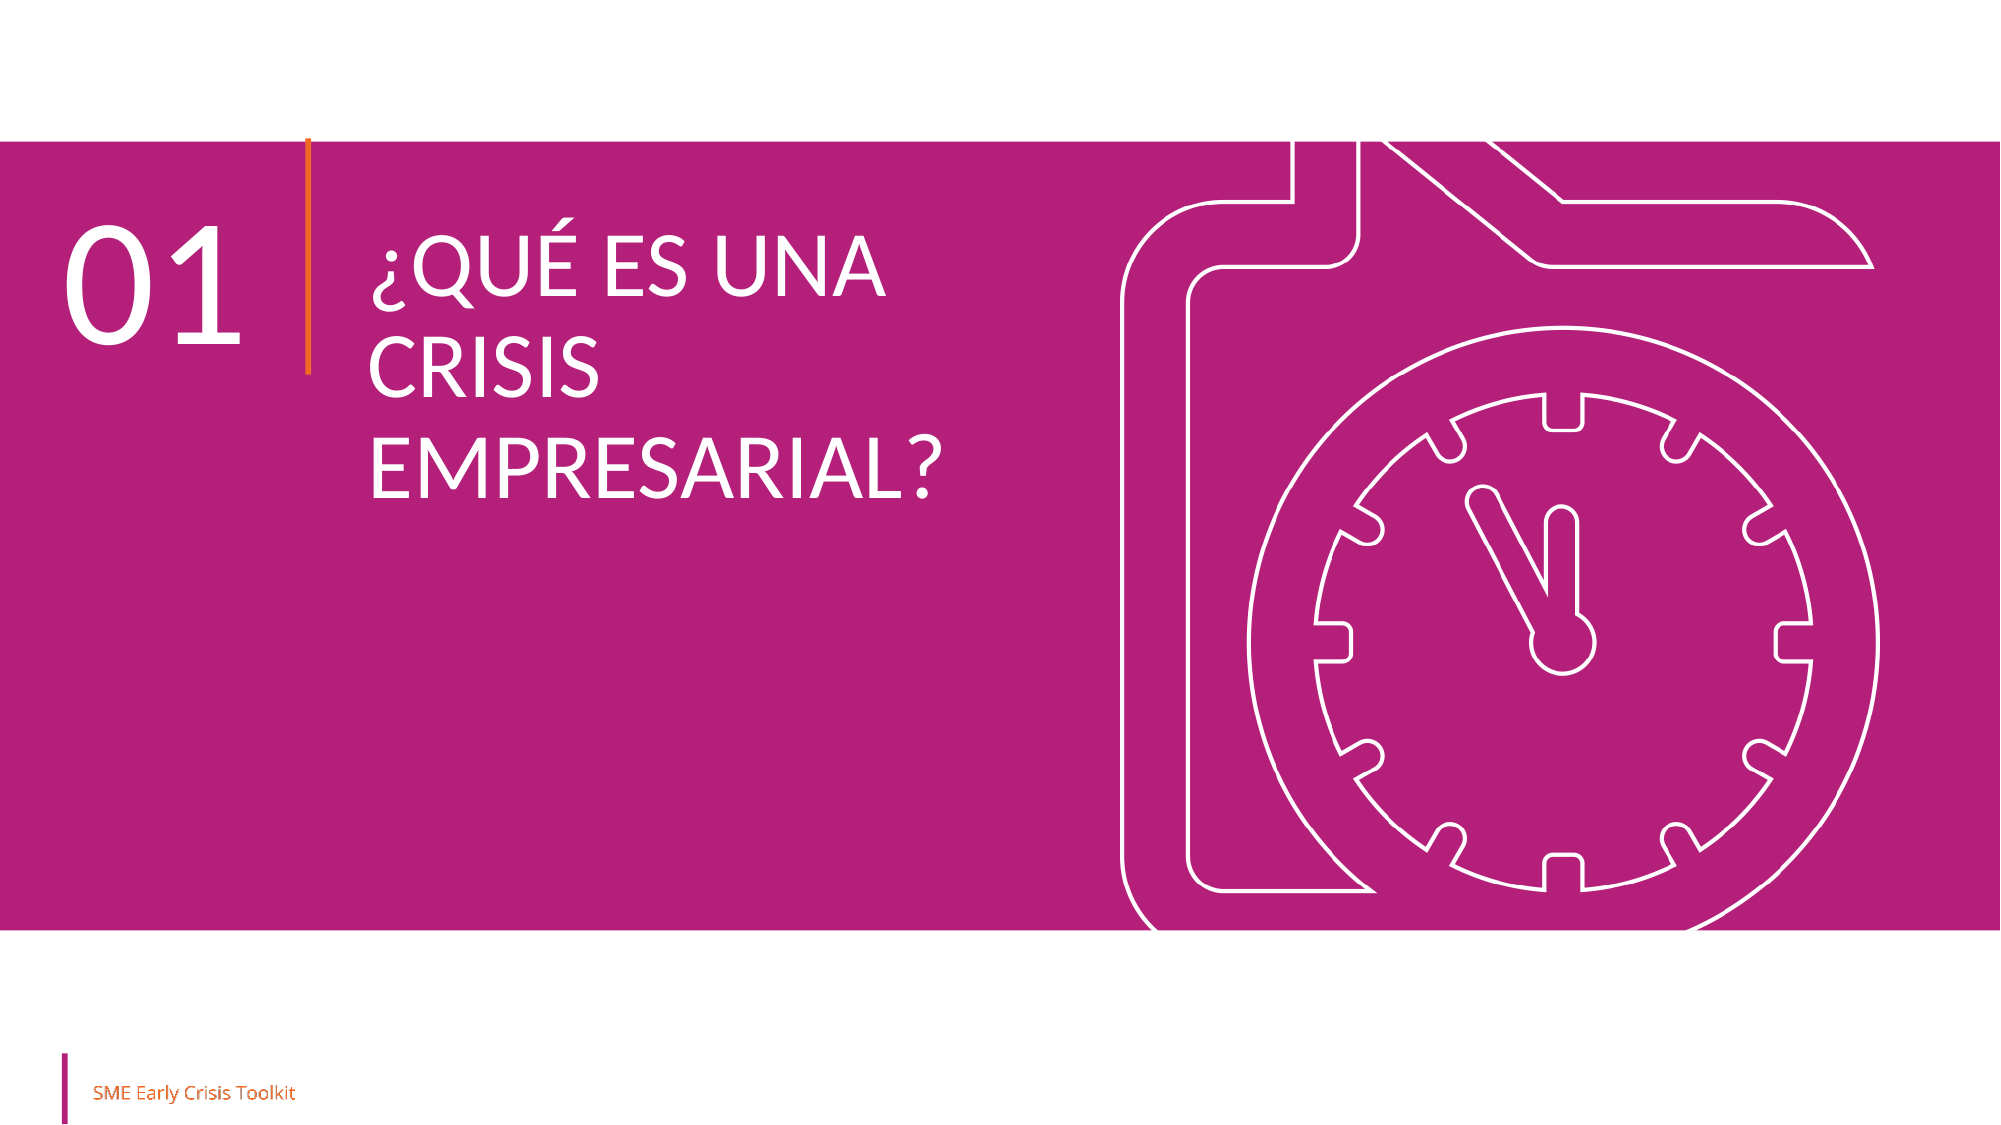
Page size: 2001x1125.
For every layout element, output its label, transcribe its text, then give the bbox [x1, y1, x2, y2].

picture [962, 141, 1953, 931]
list ¿QUÉ ES UNA CRISIS EMPRESARIAL? [352, 207, 965, 633]
picture [83, 1080, 295, 1104]
list 01 [0, 178, 264, 274]
